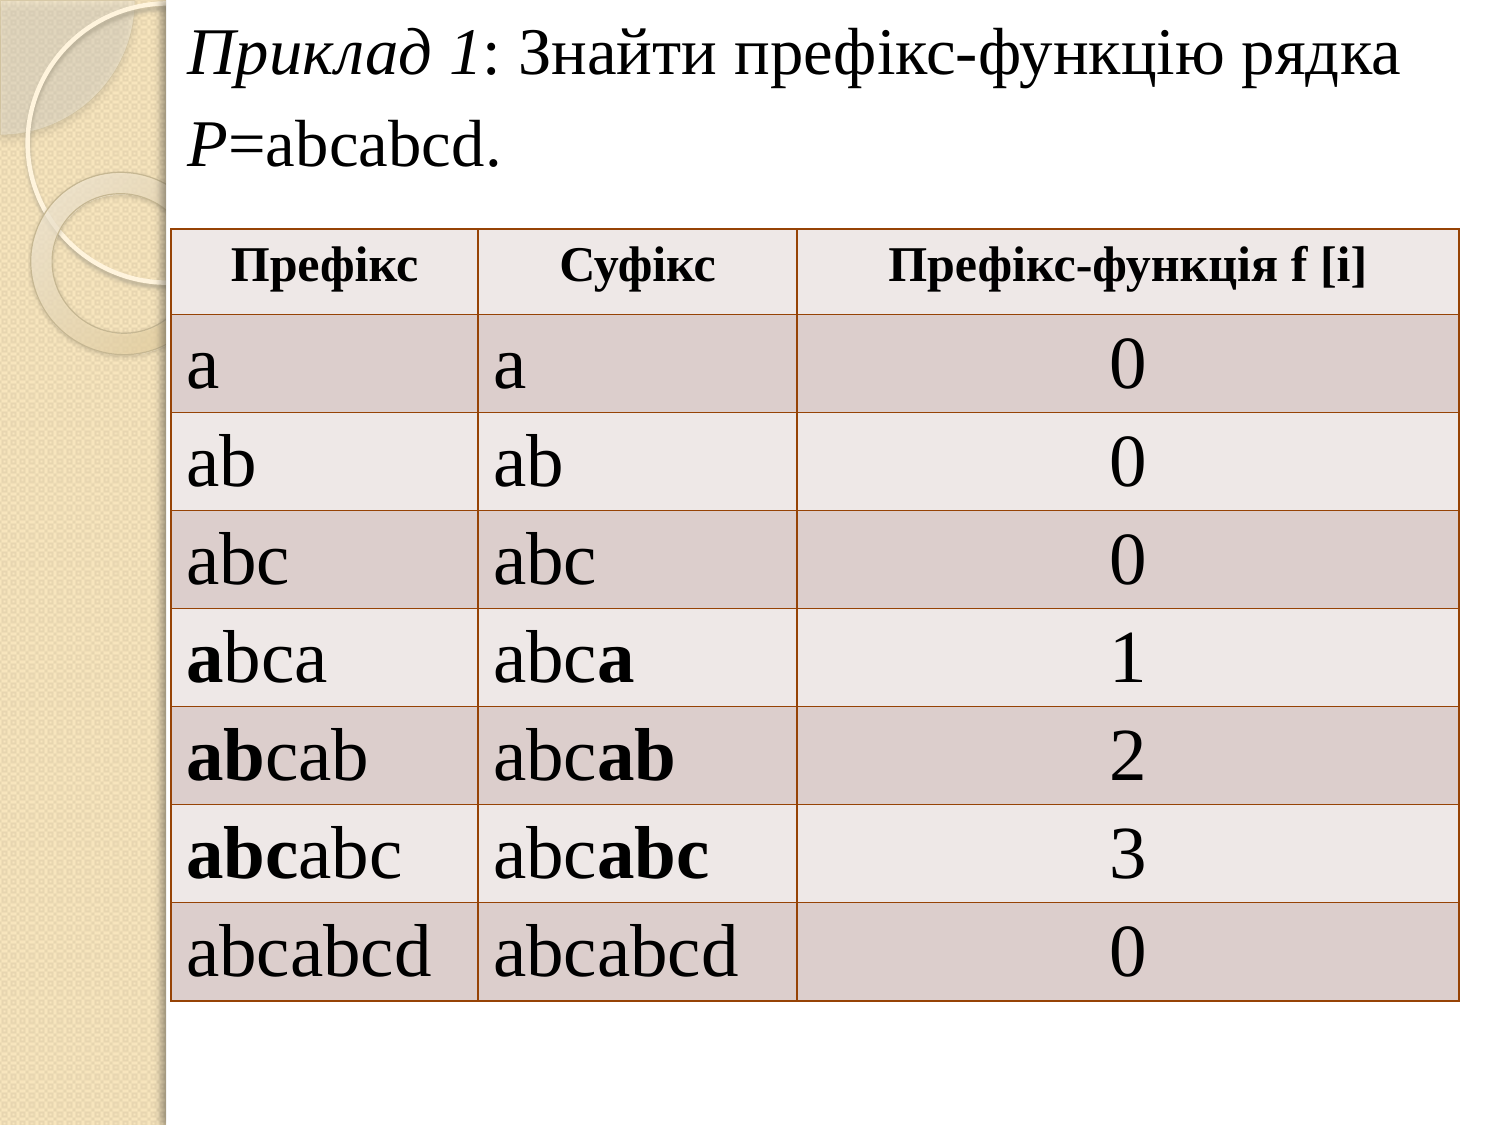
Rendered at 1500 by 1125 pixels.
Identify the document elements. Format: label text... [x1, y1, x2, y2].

table_cell abca [172, 609, 477, 706]
list Приклад 1: Знайти префікс-функцію рядка Р=abcabcd. [159, 0, 1500, 1025]
table_cell abc [479, 511, 796, 608]
table_header Префікс [172, 230, 477, 314]
table_cell 0 [798, 903, 1458, 1000]
table_cell 0 [798, 413, 1458, 510]
table_cell abcabc [172, 805, 477, 902]
table_cell 3 [798, 805, 1458, 902]
table_cell а [479, 315, 796, 412]
table_cell 0 [798, 511, 1458, 608]
table_cell abcab [479, 707, 796, 804]
table_header Суфікс [479, 230, 796, 314]
table_cell abcab [172, 707, 477, 804]
table_cell abc [172, 511, 477, 608]
table_cell abcabc [479, 805, 796, 902]
table_header Префікс-функція f [і] [798, 230, 1458, 314]
table_cell 0 [798, 315, 1458, 412]
table_cell ab [479, 413, 796, 510]
table_cell а [172, 315, 477, 412]
table_cell abcabcd [479, 903, 796, 1000]
table_cell 2 [798, 707, 1458, 804]
table_cell ab [172, 413, 477, 510]
table_cell abca [479, 609, 796, 706]
table_cell abcabcd [172, 903, 477, 1000]
table_cell 1 [798, 609, 1458, 706]
